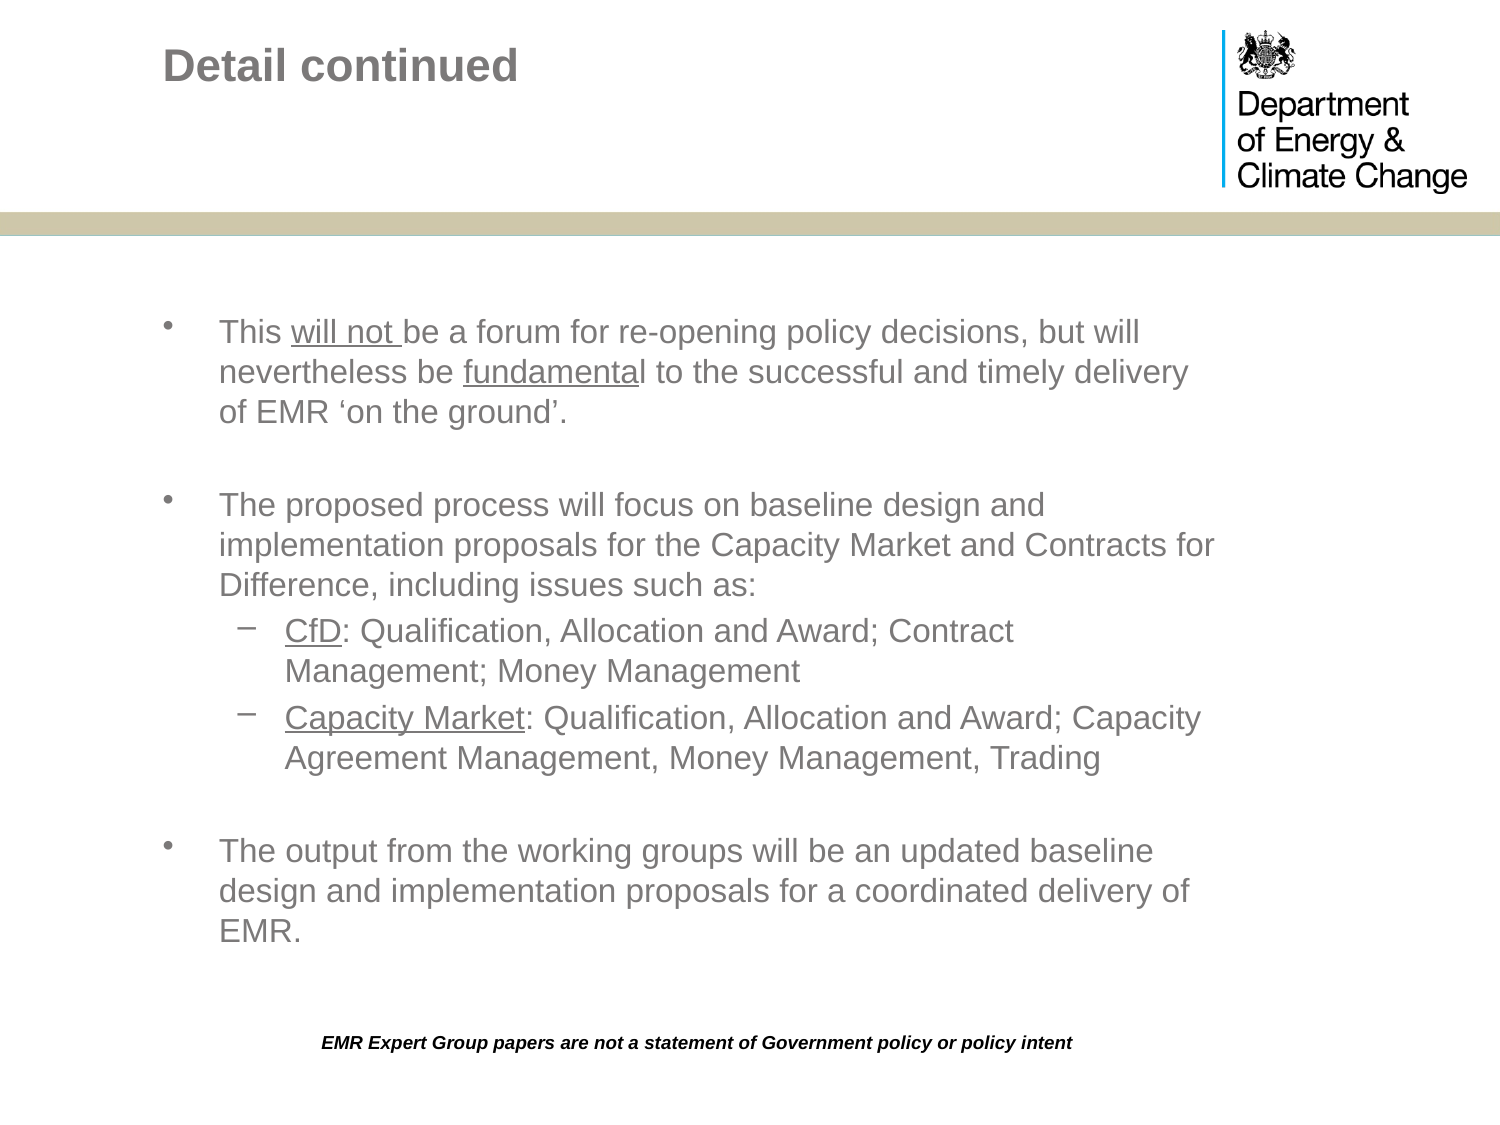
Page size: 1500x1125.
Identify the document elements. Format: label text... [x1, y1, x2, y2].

picture [0, 208, 1500, 236]
list This will not be a forum for re-opening policy decisions, but will nevertheless be fundamental to the successful and timely delivery of EMR ‘on the ground’. The proposed process will focus on baseline design and implementation proposals for the Capacity Market and Contracts for Difference, including issues such as: CfD: Qualification, Allocation and Award; Contract Management; Money Management Capacity Market: Qualification, Allocation and Award; Capacity Agreement Management, Money Management, Trading The output from the working groups will be an updated baseline design and implementation proposals for a coordinated delivery of EMR. [147, 302, 1234, 965]
title Detail continued [147, 27, 1034, 112]
picture [1222, 30, 1467, 194]
